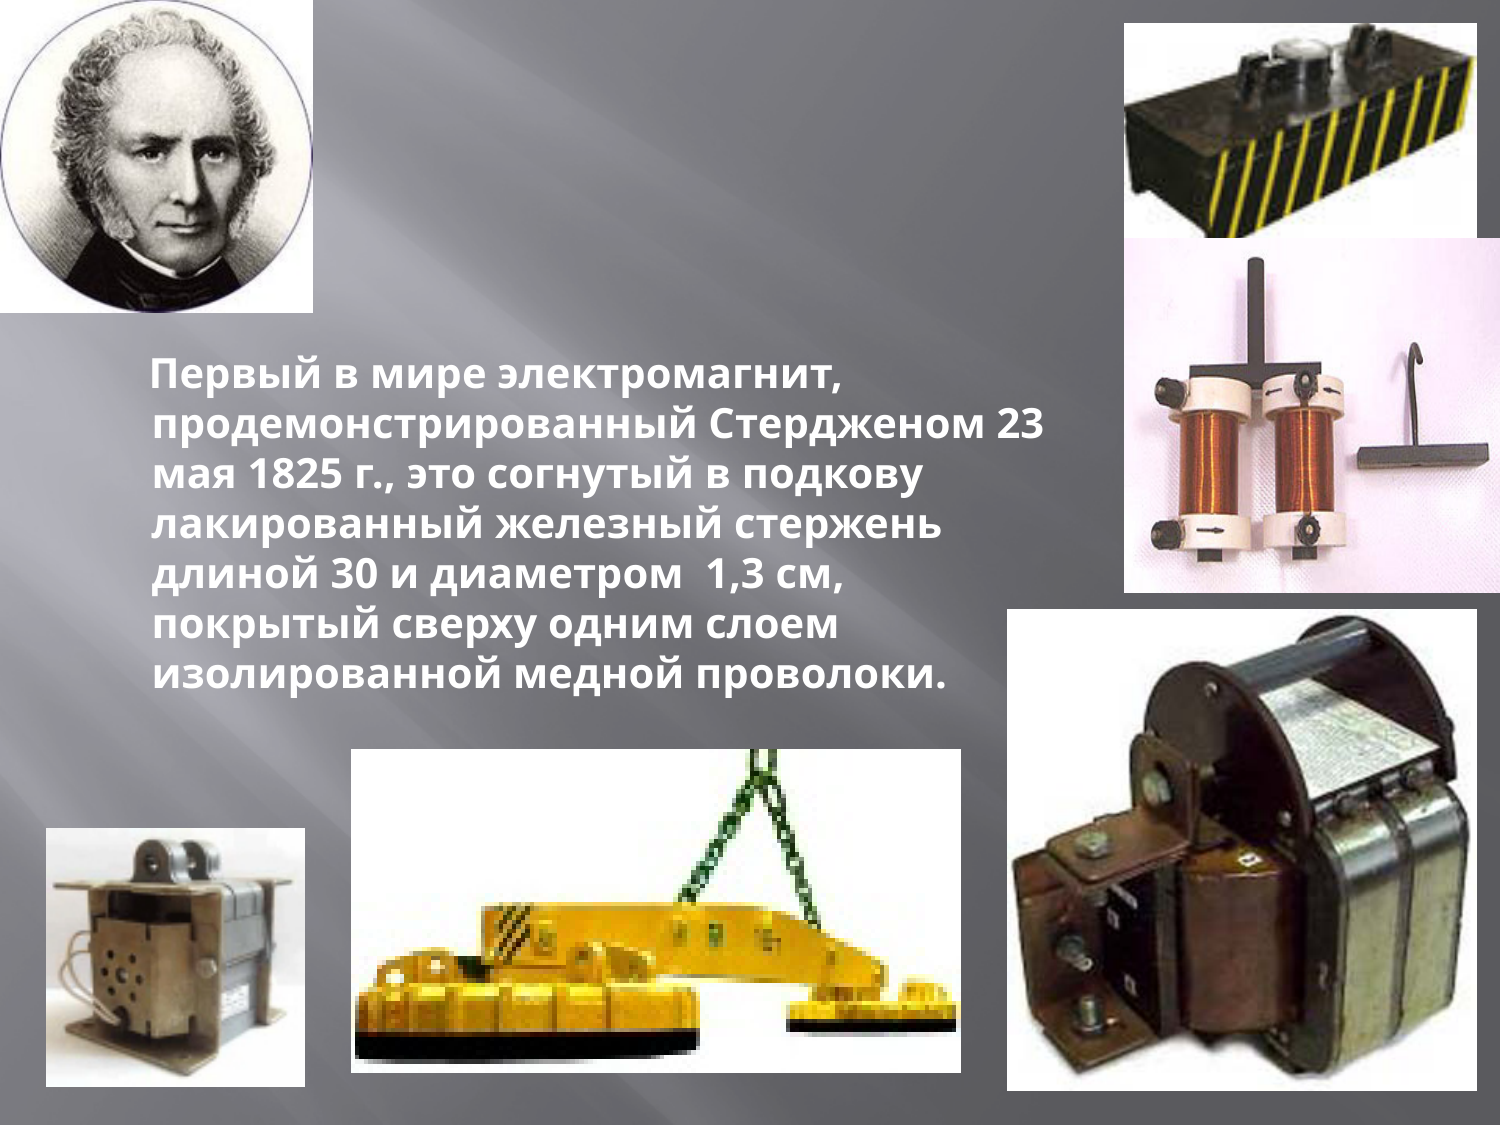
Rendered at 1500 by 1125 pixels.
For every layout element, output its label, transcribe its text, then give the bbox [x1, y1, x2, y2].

picture [351, 749, 962, 1073]
picture [1007, 609, 1477, 1091]
list Первый в мире электромагнит, продемонстрированный Стердженом 23 мая 1825 г., это согнутый в подкову лакированный железный стержень длиной 30 и диаметром 1,3 см, покрытый сверху одним слоем изолированной медной проволоки. [46, 339, 1079, 750]
picture [1123, 23, 1500, 593]
picture [46, 828, 305, 1087]
picture [0, 0, 313, 313]
